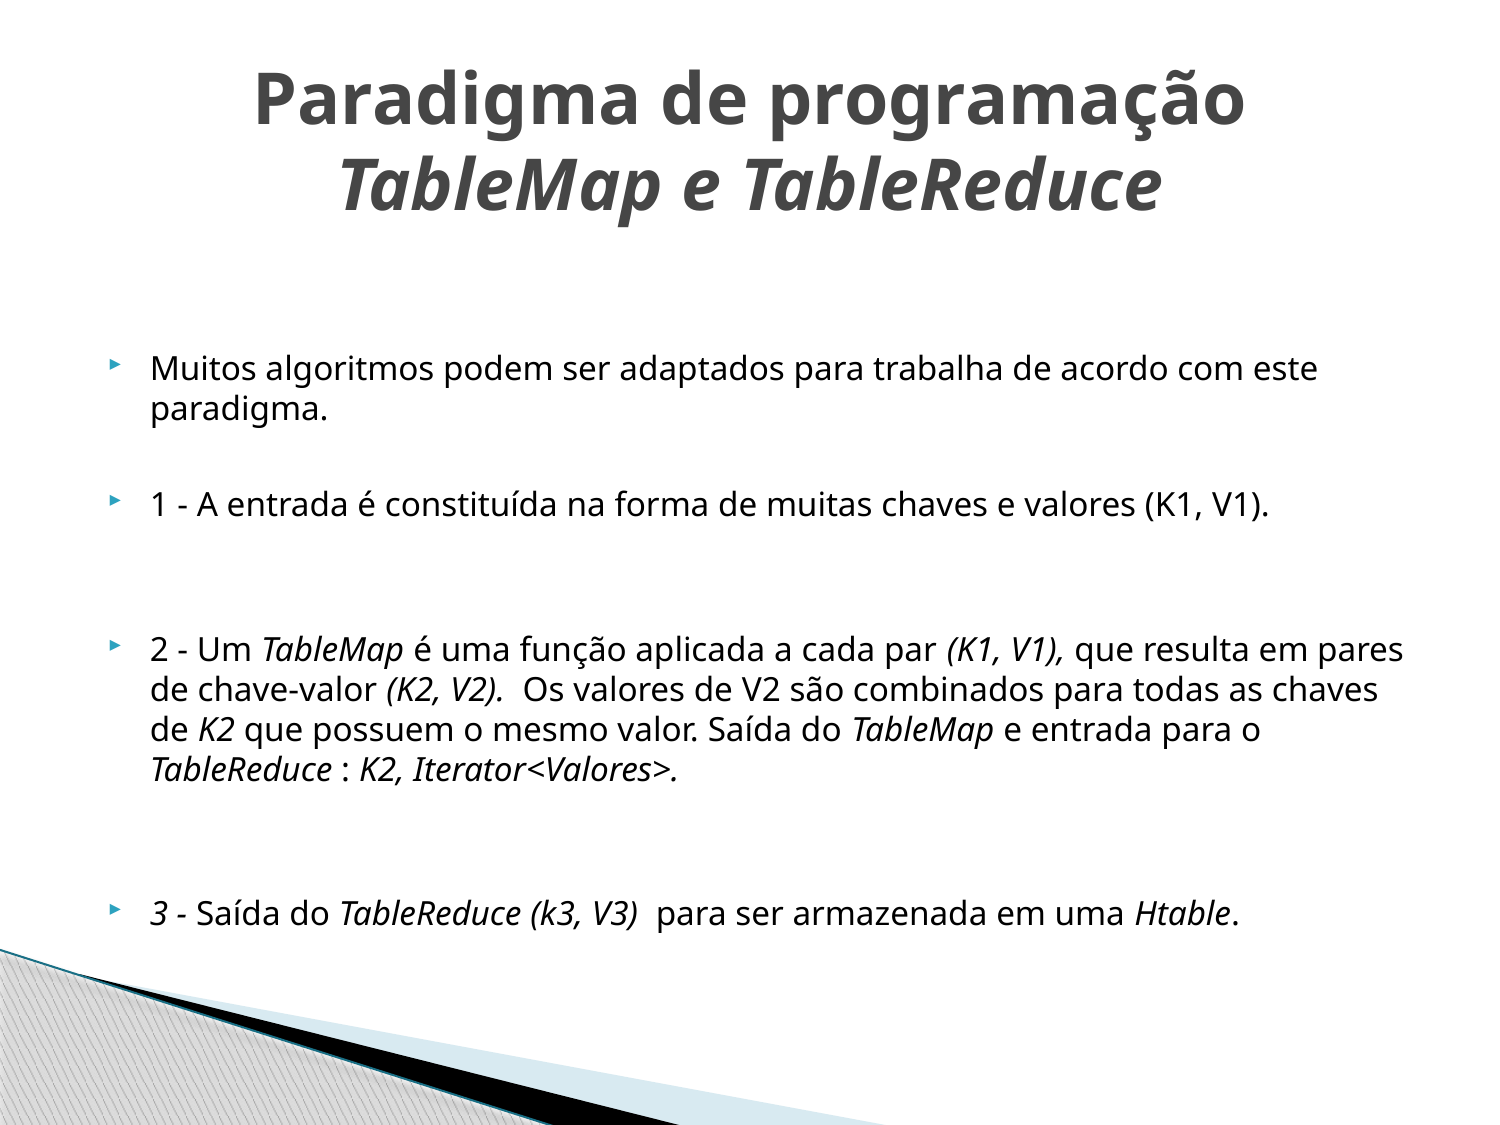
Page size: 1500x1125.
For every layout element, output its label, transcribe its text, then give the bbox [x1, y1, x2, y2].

title Paradigma de programação TableMap e TableReduce [75, 45, 1425, 233]
list Muitos algoritmos podem ser adaptados para trabalha de acordo com este paradigma. 1 - A entrada é constituída na forma de muitas chaves e valores (K1, V1). 2 - Um TableMap é uma função aplicada a cada par (K1, V1), que resulta em pares de chave-valor (K2, V2). Os valores de V2 são combinados para todas as chaves de K2 que possuem o mesmo valor. Saída do TableMap e entrada para o TableReduce : K2, Iterator<Valores>. 3 - Saída do TableReduce (k3, V3) para ser armazenada em uma Htable. [74, 242, 1426, 1059]
